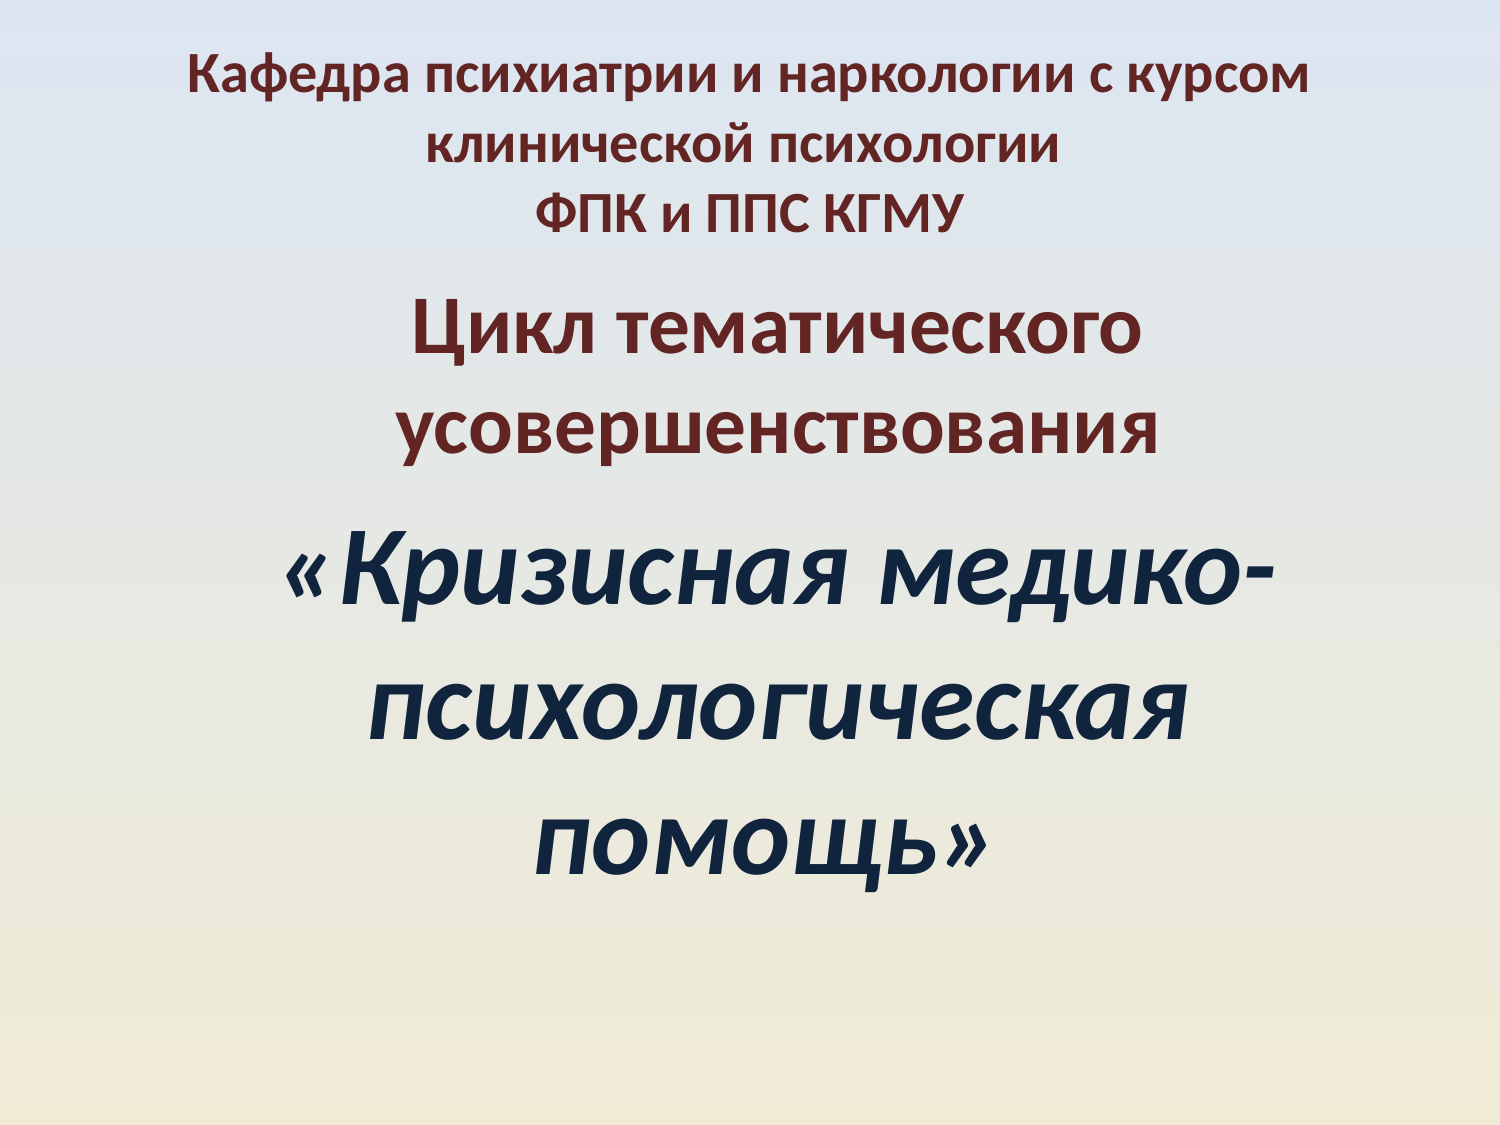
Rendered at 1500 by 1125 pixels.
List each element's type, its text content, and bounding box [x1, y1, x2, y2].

list Цикл тематического усовершенствования «Кризисная медико-психологическая помощь» [74, 262, 1426, 1006]
title Кафедра психиатрии и наркологии с курсом клинической психологии ФПК и ППС КГМУ [74, 44, 1426, 233]
